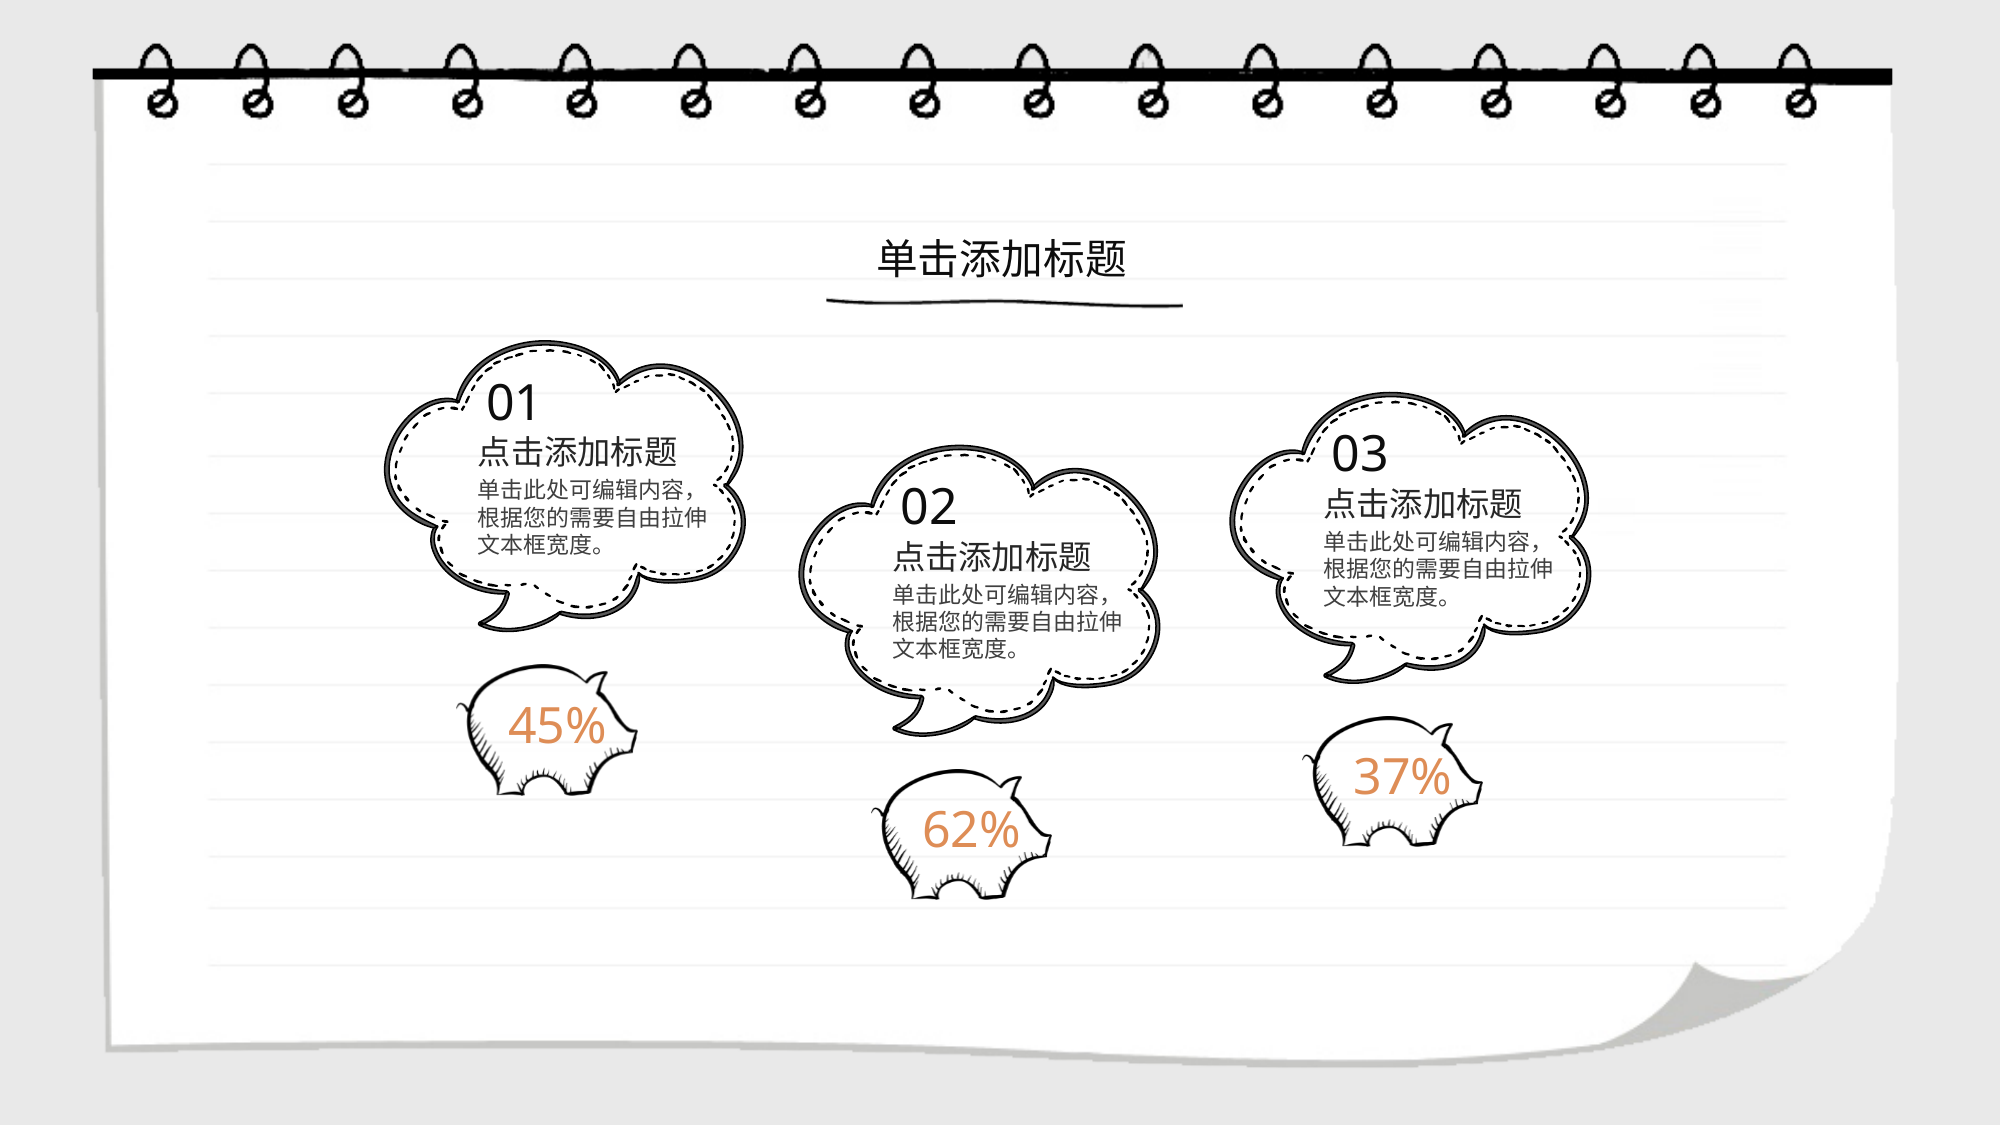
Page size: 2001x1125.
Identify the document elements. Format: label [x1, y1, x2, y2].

text_box [439, 649, 650, 808]
text_box [1228, 391, 1599, 687]
picture [49, 17, 1935, 1106]
text_box [854, 753, 1064, 912]
text_box [826, 225, 1183, 321]
text_box [1285, 701, 1495, 859]
text_box [383, 339, 753, 636]
text_box [797, 444, 1168, 740]
